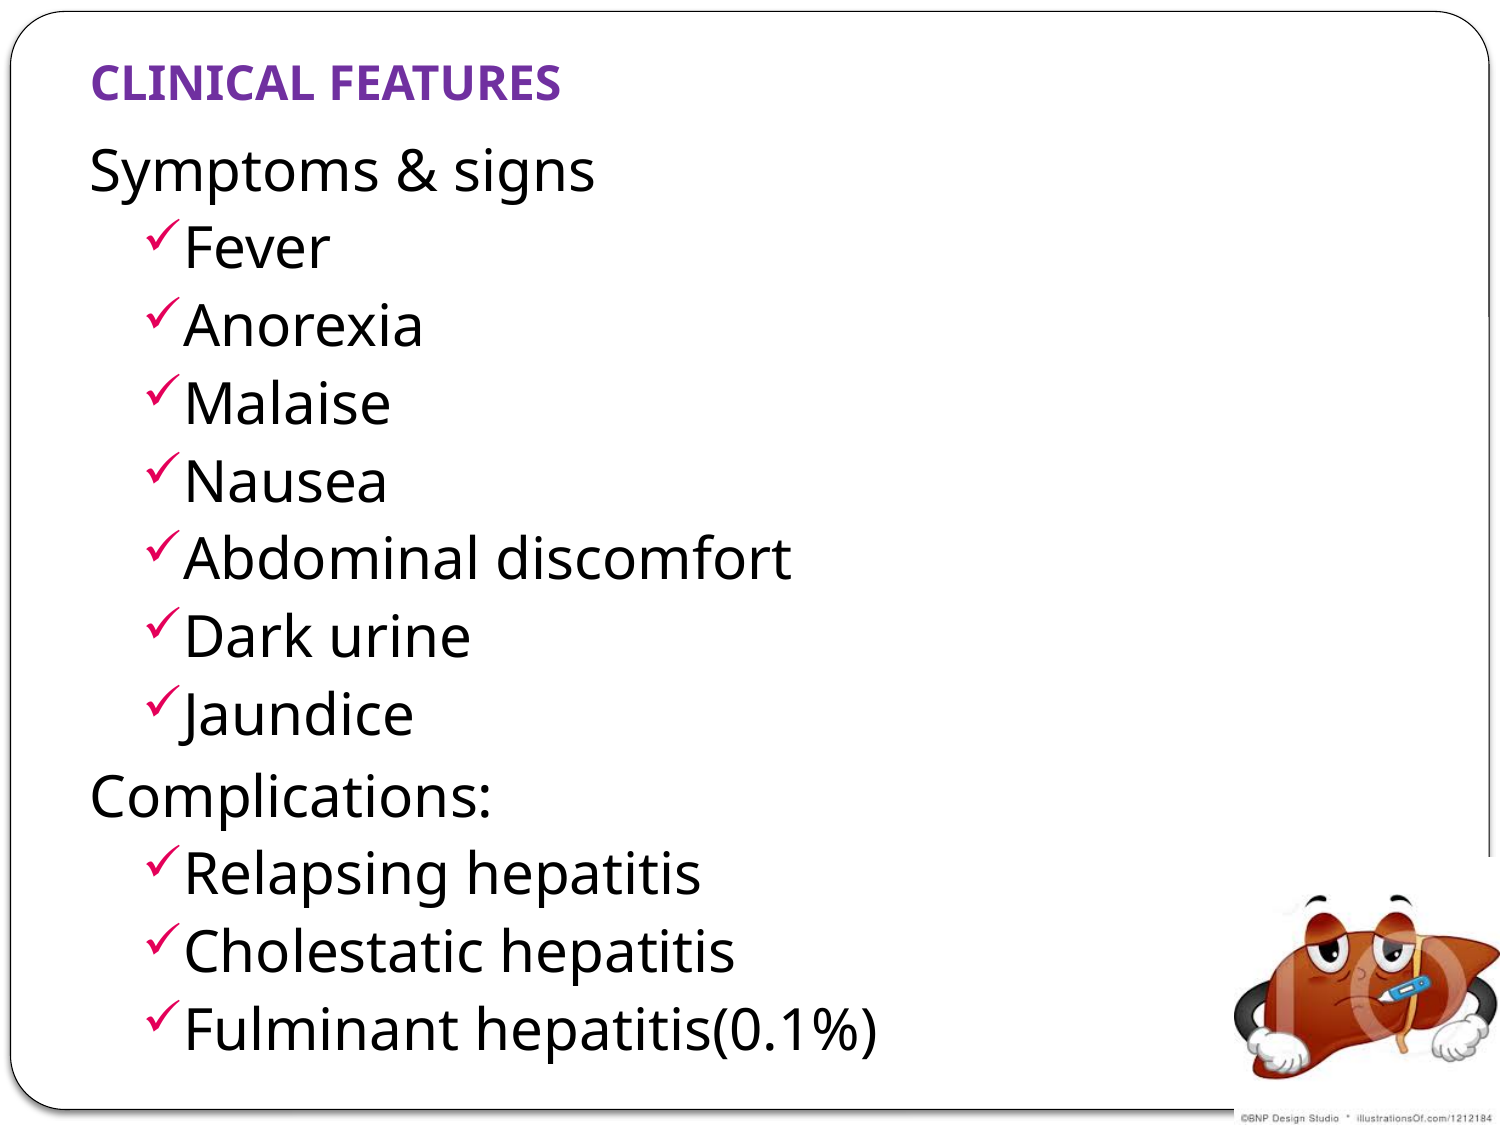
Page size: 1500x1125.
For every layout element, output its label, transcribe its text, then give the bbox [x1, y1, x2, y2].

title CLINICAL FEATURES [75, 45, 1425, 125]
list Symptoms & signs Fever Anorexia Malaise Nausea Abdominal discomfort Dark urine Jaundice Complications: Relapsing hepatitis Cholestatic hepatitis Fulminant hepatitis(0.1%) [75, 125, 1425, 1005]
picture [1234, 857, 1500, 1125]
